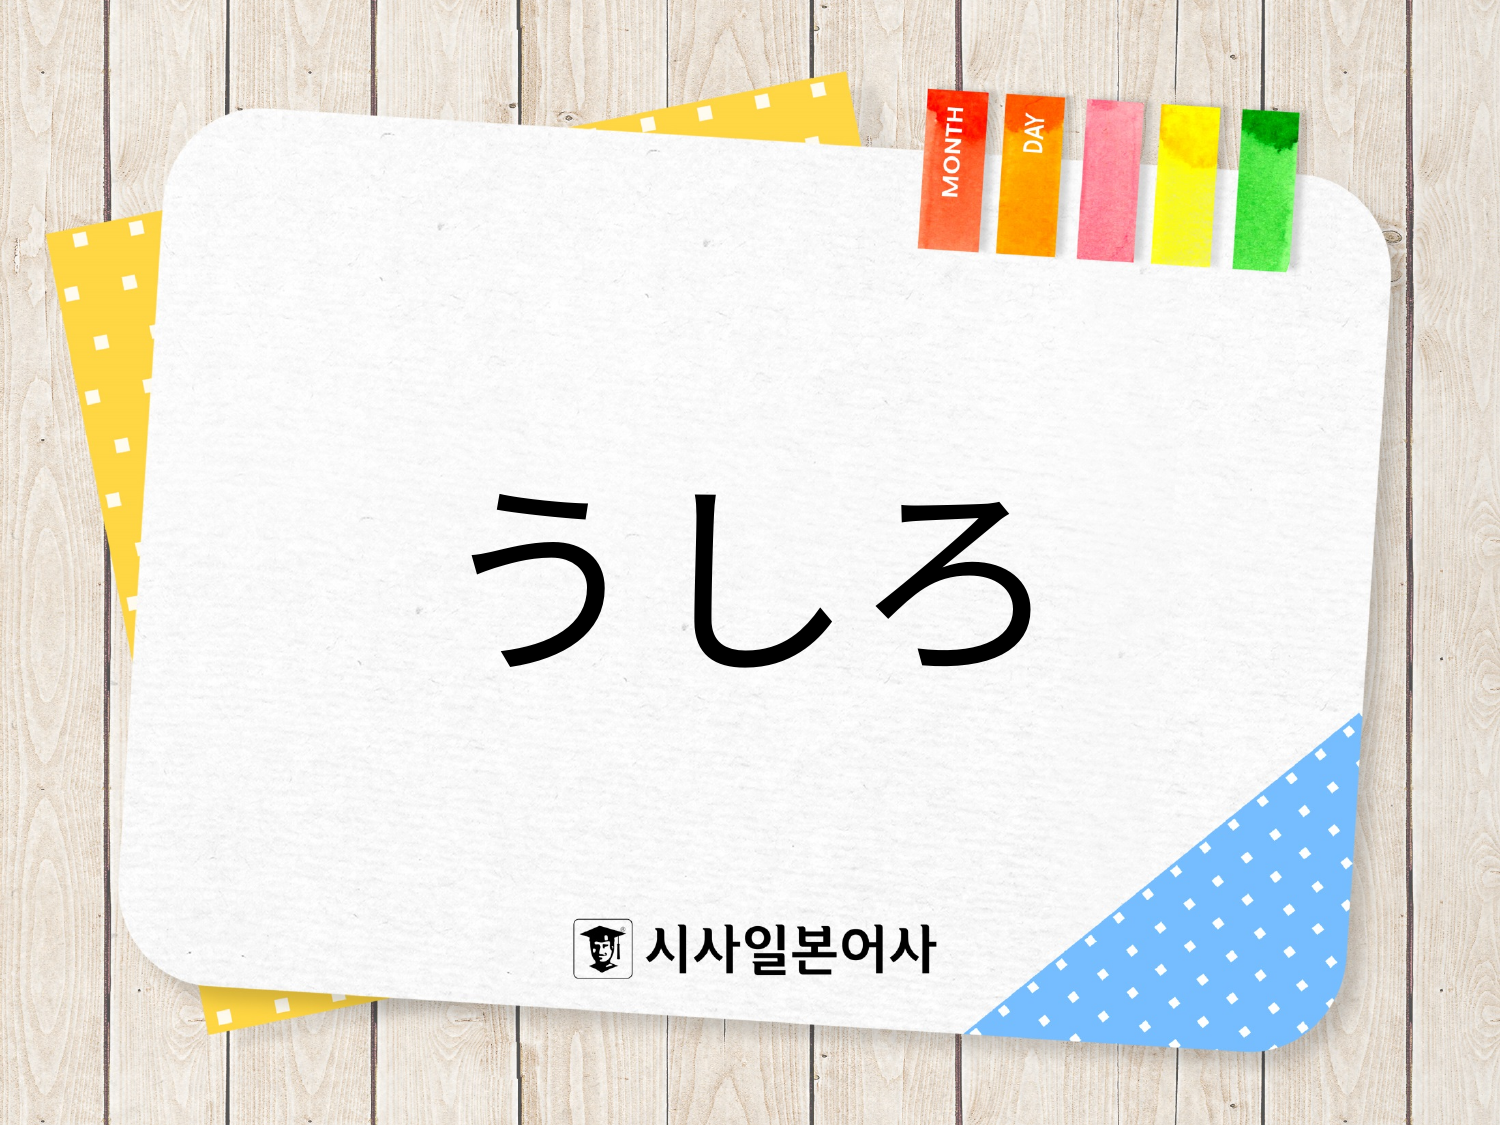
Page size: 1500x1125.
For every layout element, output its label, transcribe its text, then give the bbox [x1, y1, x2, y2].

picture [0, 0, 1500, 1125]
title うしろ [75, 338, 1425, 811]
